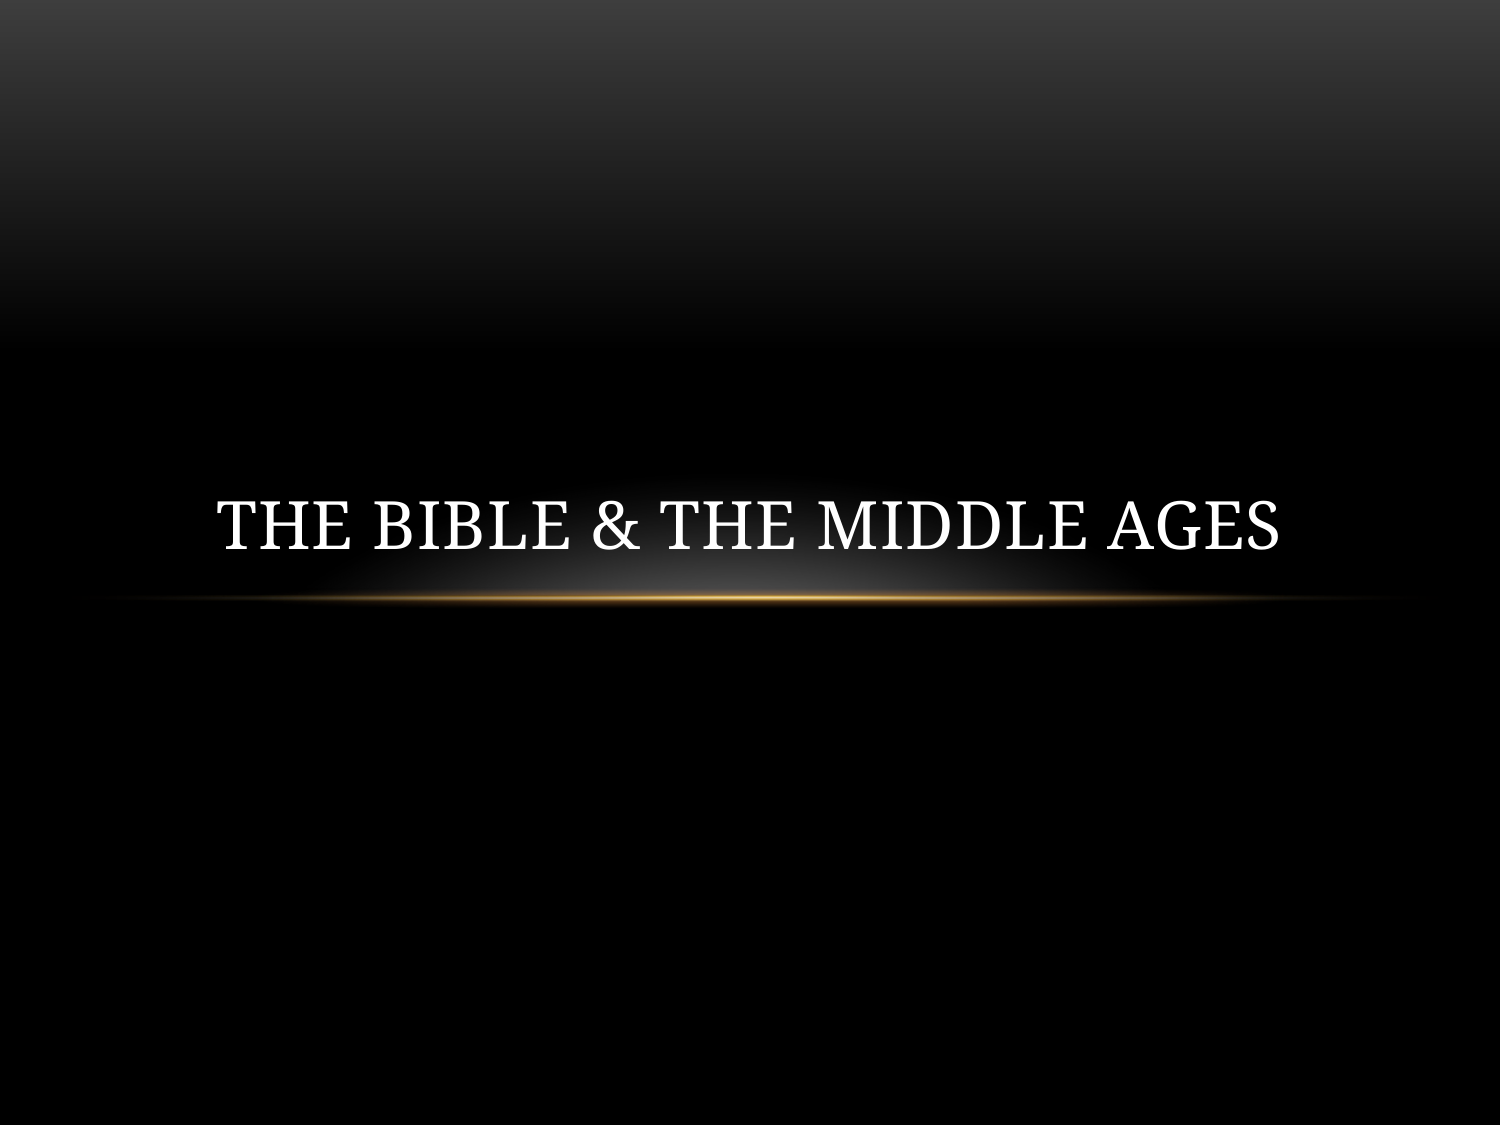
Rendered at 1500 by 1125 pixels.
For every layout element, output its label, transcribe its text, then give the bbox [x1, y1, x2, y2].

title The Bible & The Middle Ages [112, 329, 1388, 571]
picture [0, 0, 1500, 750]
